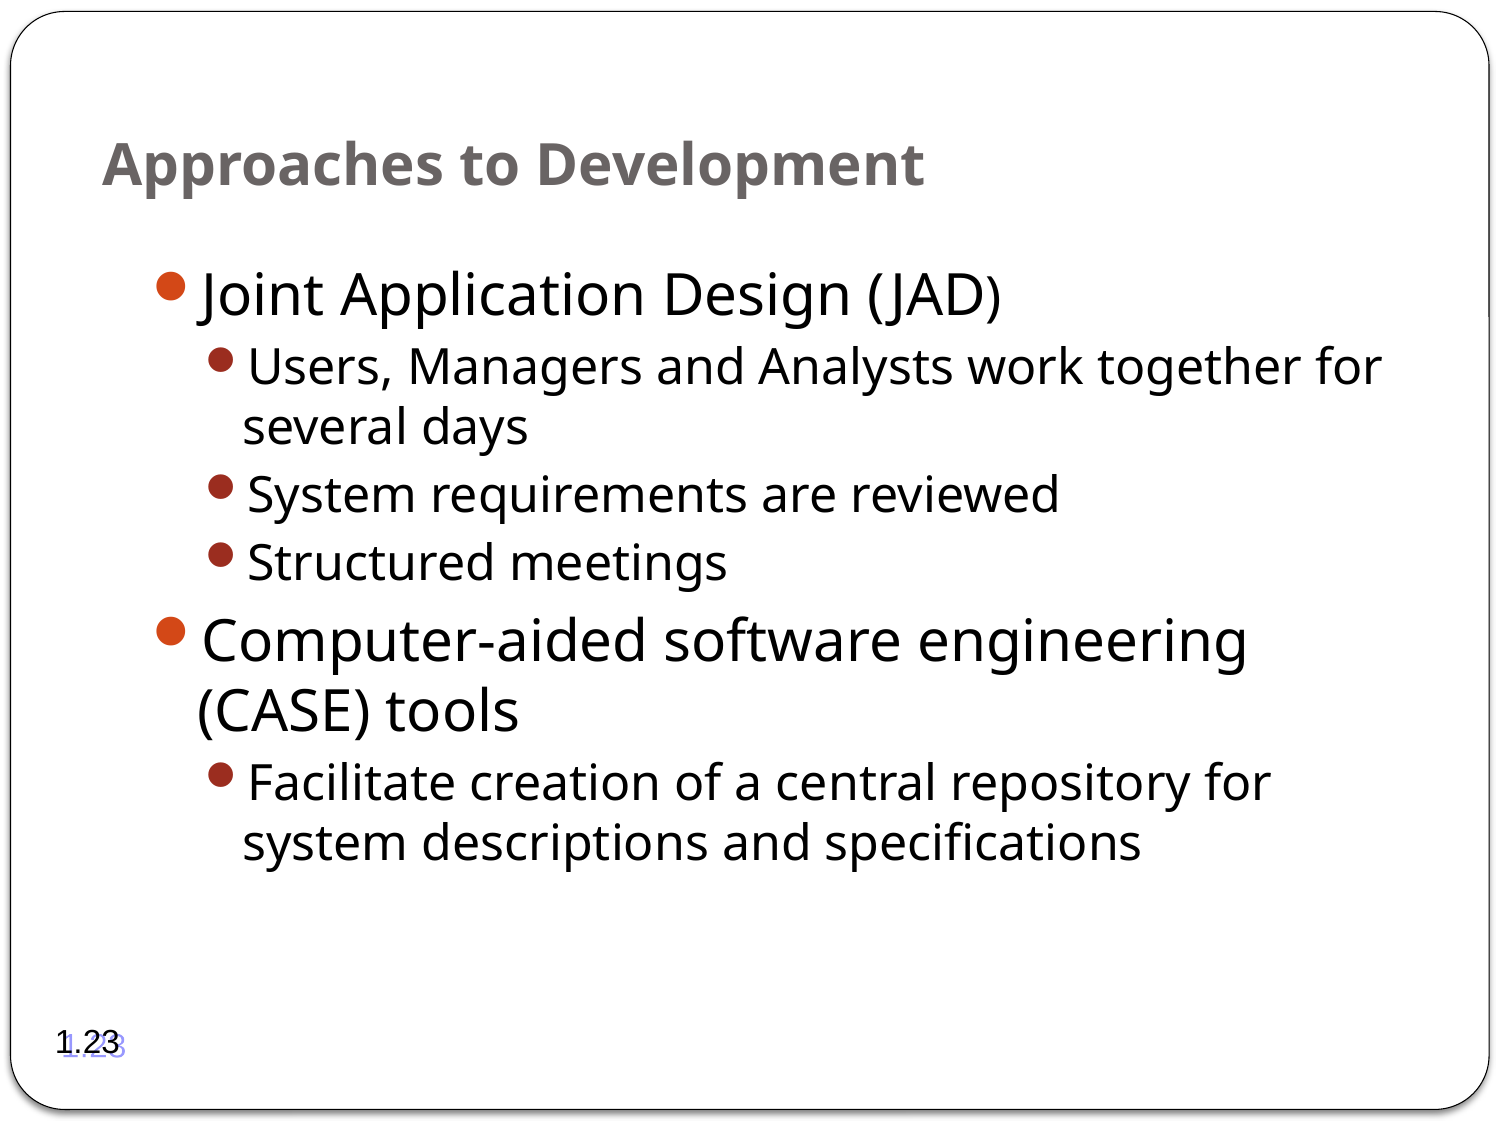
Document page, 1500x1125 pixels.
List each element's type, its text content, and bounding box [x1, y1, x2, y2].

text_box 1.23 [37, 1012, 138, 1107]
list Joint Application Design (JAD) Users, Managers and Analysts work together for several days System requirements are reviewed Structured meetings Computer-aided software engineering (CASE) tools Facilitate creation of a central repository for system descriptions and specifications [137, 249, 1413, 925]
title Approaches to Development [87, 112, 1363, 213]
